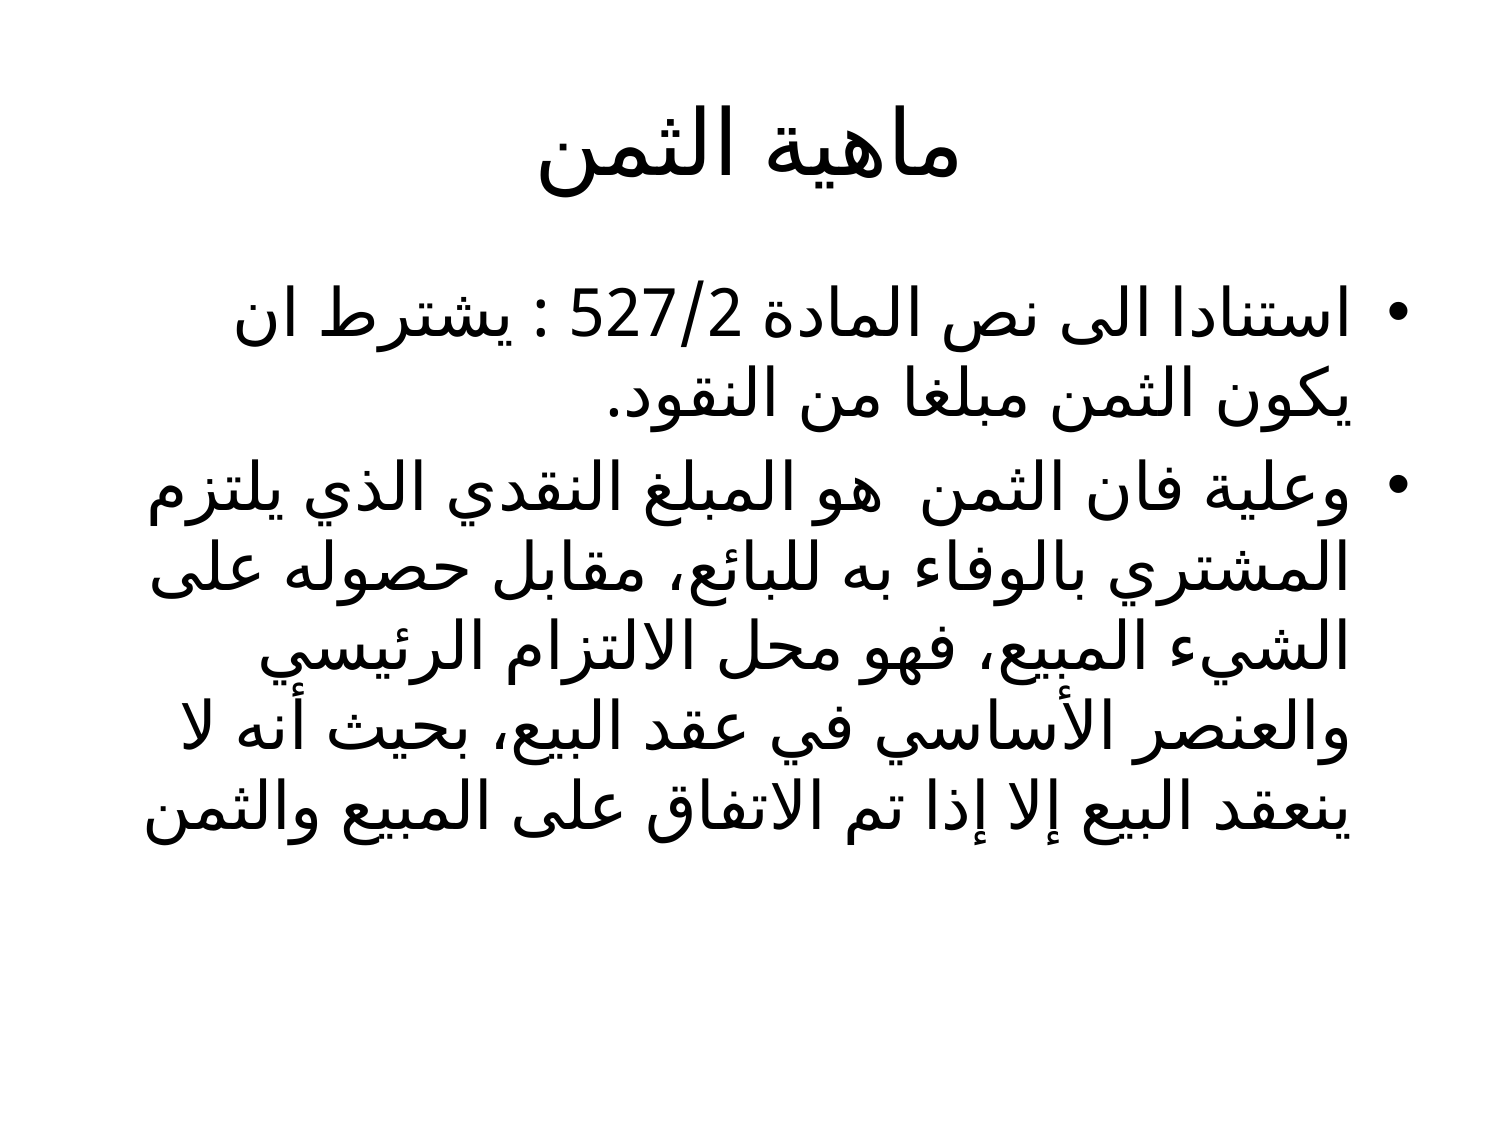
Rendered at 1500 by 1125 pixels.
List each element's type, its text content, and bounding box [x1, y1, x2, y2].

list استنادا الى نص المادة 527/2 : يشترط ان يكون الثمن مبلغا من النقود. وعلية فان الثمن هو المبلغ النقدي الذي يلتزم المشتري بالوفاء به للبائع، مقابل حصوله على الشيء المبيع، فهو محل الالتزام الرئيسي والعنصر الأساسي في عقد البيع، بحيث أنه لا ينعقد البيع إلا إذا تم الاتفاق على المبيع والثمن [75, 262, 1425, 1005]
title ماهية الثمن [75, 45, 1425, 233]
